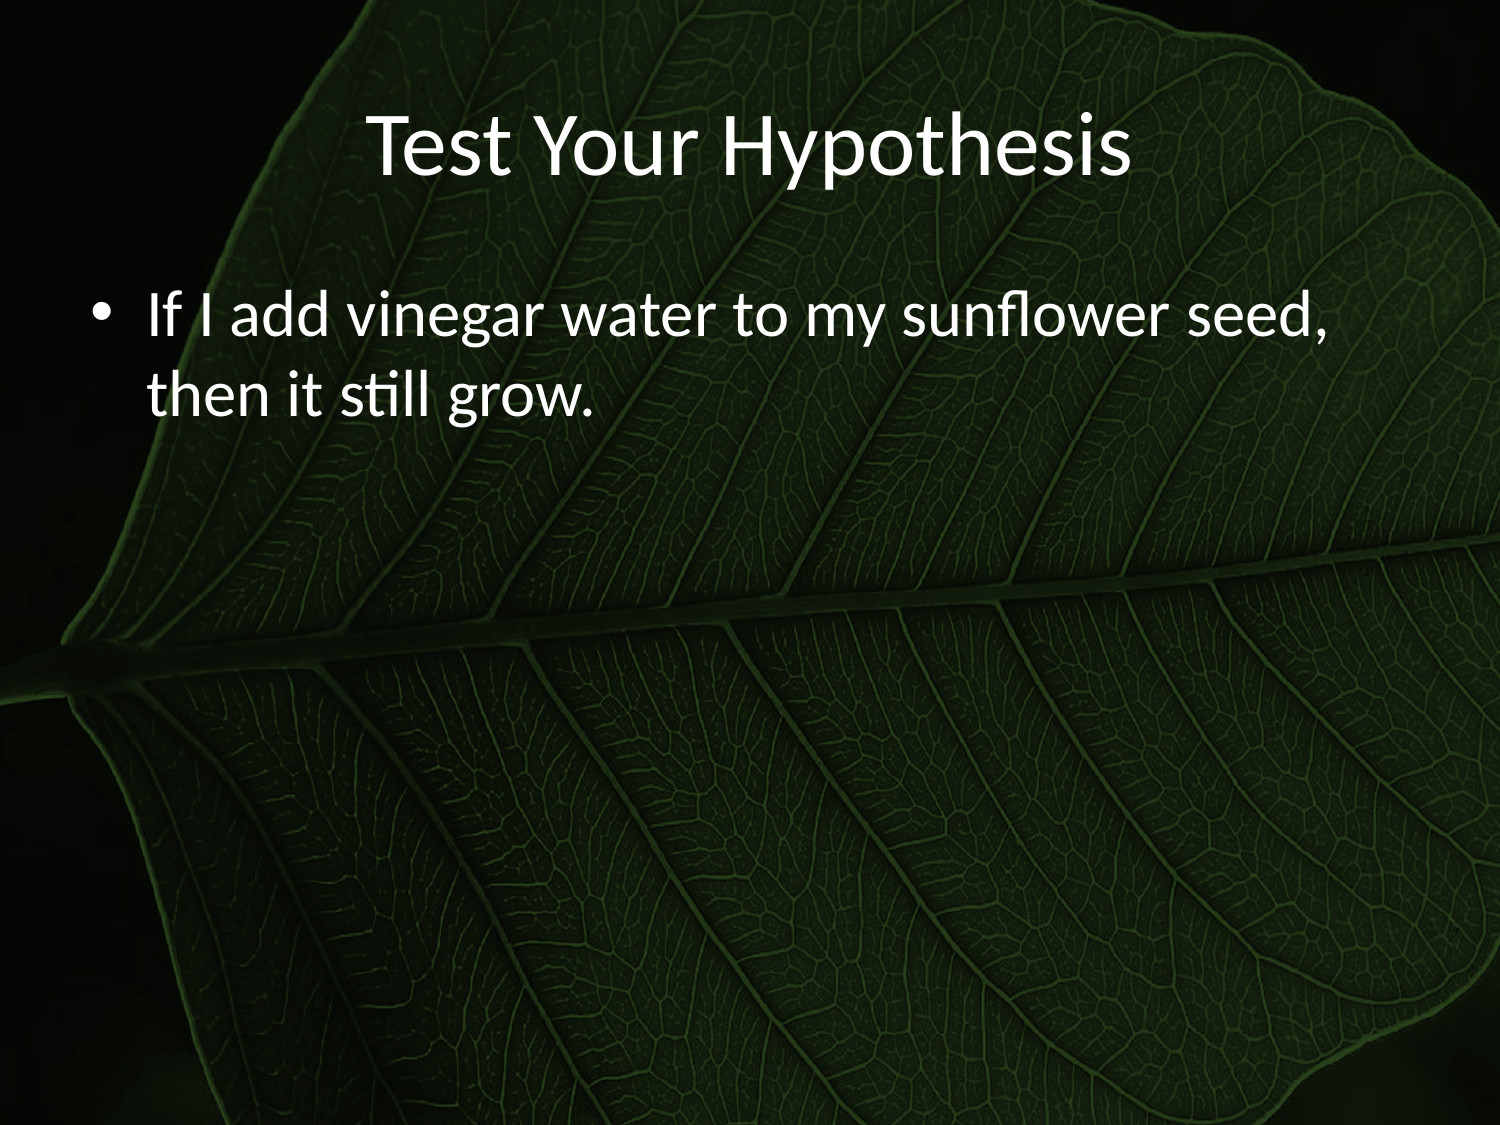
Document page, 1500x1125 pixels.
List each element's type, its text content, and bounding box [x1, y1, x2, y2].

list If I add vinegar water to my sunflower seed, then it still grow. [75, 262, 1425, 1005]
picture [0, 0, 1500, 1125]
title Test Your Hypothesis [75, 45, 1425, 233]
